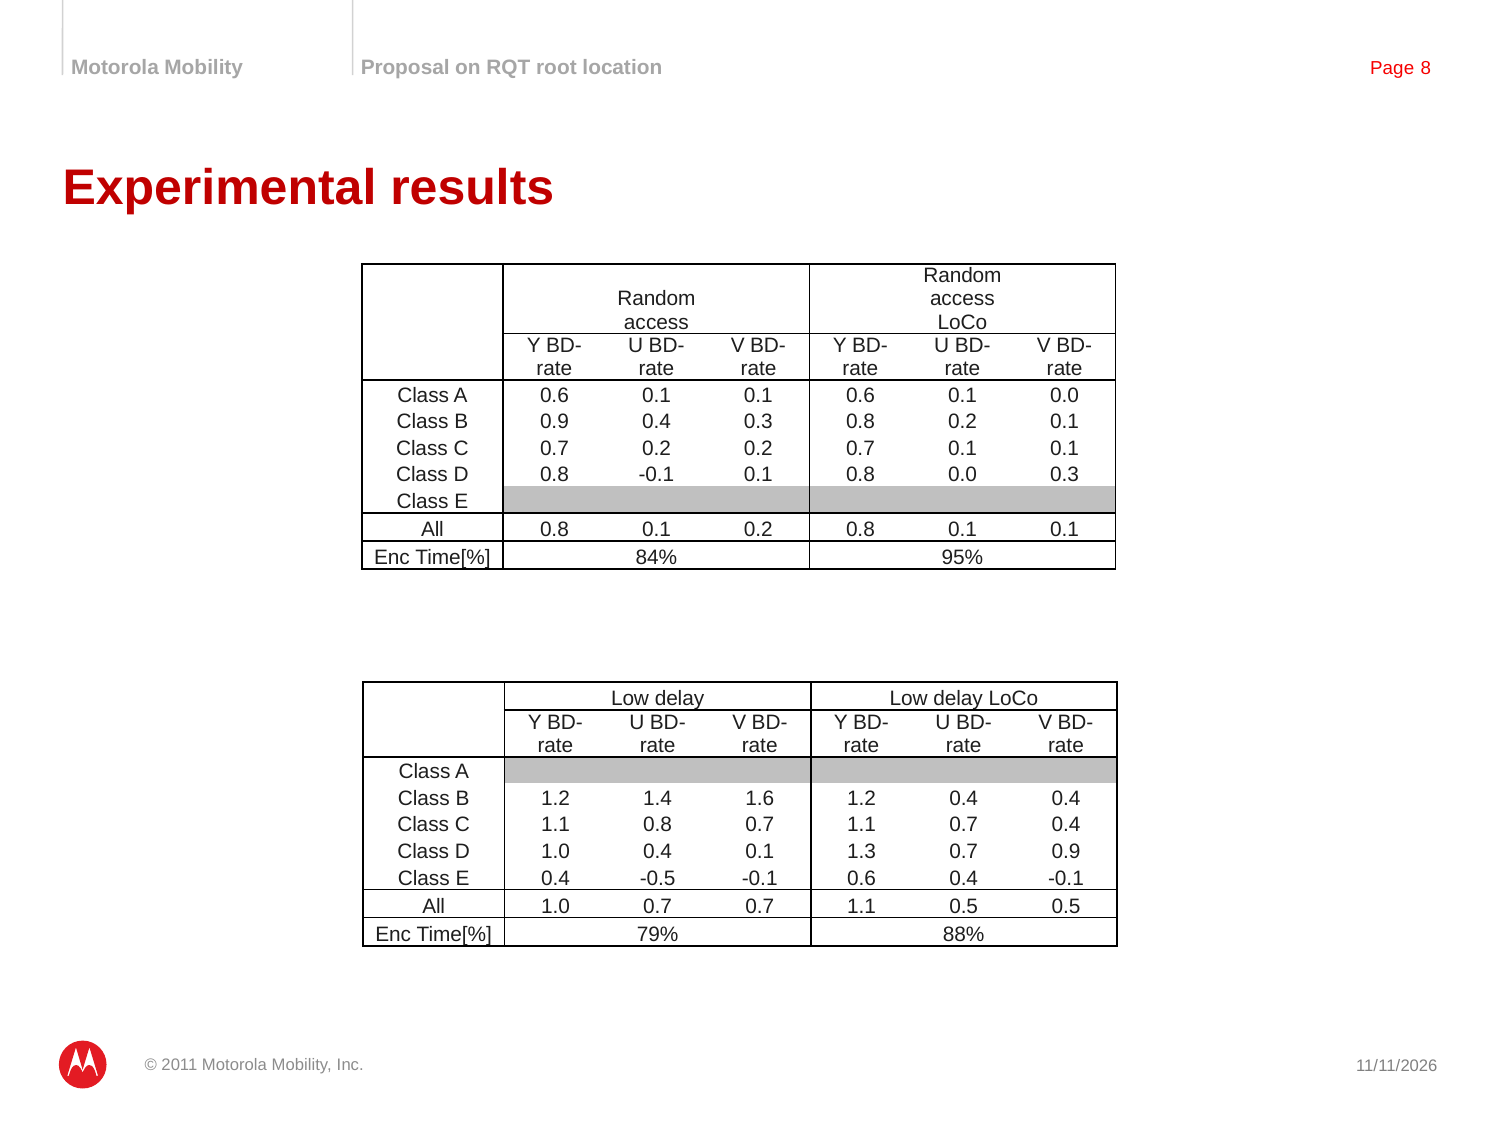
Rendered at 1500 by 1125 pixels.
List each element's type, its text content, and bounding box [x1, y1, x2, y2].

table_cell 0.4 [605, 407, 707, 433]
table_cell 0.3 [707, 407, 809, 433]
table_cell 0.1 [911, 433, 1014, 460]
table_cell [709, 758, 810, 783]
table_cell 0.1 [605, 381, 707, 407]
table_cell 0.1 [605, 514, 707, 540]
table_cell [504, 486, 605, 512]
table_cell 0.1 [911, 514, 1014, 540]
table_cell U BD-rate [912, 711, 1015, 756]
table_cell 0.9 [504, 407, 605, 433]
table_cell 0.8 [810, 407, 911, 433]
table_cell -0.1 [1015, 863, 1116, 889]
table_cell -0.1 [709, 863, 810, 889]
table_cell 0.6 [812, 863, 912, 889]
table_cell 0.7 [709, 890, 810, 917]
table_header Random access LoCo [911, 265, 1014, 333]
table_cell U BD-rate [911, 334, 1014, 379]
table_cell Class C [364, 810, 504, 836]
table_cell 1.1 [812, 810, 912, 836]
table_cell Class D [364, 836, 504, 863]
table_cell 0.7 [504, 433, 605, 460]
table_header Low delay [505, 683, 810, 709]
table_cell 0.8 [504, 514, 605, 540]
table_cell 0.7 [606, 890, 709, 917]
table_header [1014, 265, 1115, 333]
title Experimental results [62, 78, 1439, 215]
table_cell V BD-rate [1015, 711, 1116, 756]
table_cell Class E [364, 863, 504, 889]
table_cell V BD-rate [707, 334, 809, 379]
table_cell 1.3 [812, 836, 912, 863]
table_cell U BD-rate [606, 711, 709, 756]
table_cell [912, 758, 1015, 783]
footer © 2011 Motorola Mobility, Inc. [129, 1041, 605, 1086]
table_cell 0.1 [707, 381, 809, 407]
table_cell [505, 758, 606, 783]
table_cell 1.4 [606, 783, 709, 810]
table_cell 0.2 [707, 514, 809, 540]
list [59, 289, 1436, 936]
table_cell 0.1 [707, 460, 809, 486]
table_cell Class D [363, 460, 502, 486]
table_cell [810, 486, 911, 512]
table_cell Class A [363, 381, 502, 407]
table_cell -0.1 [605, 460, 707, 486]
table_cell Enc Time[%] [363, 542, 502, 568]
table_cell 95% [810, 542, 1115, 568]
table_cell Y BD-rate [810, 334, 911, 379]
table_cell [911, 486, 1014, 512]
table_cell 0.5 [1015, 890, 1116, 917]
table_cell 0.4 [912, 783, 1015, 810]
table_cell 0.8 [606, 810, 709, 836]
table_cell 0.4 [912, 863, 1015, 889]
table_cell 0.8 [810, 460, 911, 486]
table_cell 0.1 [1014, 433, 1115, 460]
table_cell 0.4 [1015, 783, 1116, 810]
table_cell 0.7 [810, 433, 911, 460]
table_cell 0.7 [912, 810, 1015, 836]
table_cell 1.0 [505, 836, 606, 863]
table_header [364, 683, 504, 710]
table_cell 0.3 [1014, 460, 1115, 486]
table_header [363, 265, 502, 379]
table_cell Class B [363, 407, 502, 433]
table_cell [1014, 486, 1115, 512]
table_cell 0.1 [1014, 514, 1115, 540]
table_cell Class E [363, 486, 502, 512]
table_cell 1.0 [505, 890, 606, 917]
table_cell 0.1 [1014, 407, 1115, 433]
table_cell 0.1 [709, 836, 810, 863]
table_cell 0.2 [707, 433, 809, 460]
table_cell Class A [364, 758, 504, 783]
table_cell -0.5 [606, 863, 709, 889]
table_cell 0.6 [504, 381, 605, 407]
table_cell [606, 758, 709, 783]
table_cell 0.8 [810, 514, 911, 540]
table_cell [364, 710, 504, 756]
table_cell 0.0 [1014, 381, 1115, 407]
table_header [707, 265, 809, 333]
table_cell 0.1 [911, 381, 1014, 407]
table_cell 0.0 [911, 460, 1014, 486]
table_cell Y BD-rate [505, 711, 606, 756]
table_cell V BD-rate [709, 711, 810, 756]
table_cell 79% [505, 918, 810, 945]
table_cell 0.7 [709, 810, 810, 836]
table_cell 1.1 [812, 890, 912, 917]
table_cell 0.5 [912, 890, 1015, 917]
table_cell Class C [363, 433, 502, 460]
table_header Random access [605, 265, 707, 333]
table_cell 1.2 [812, 783, 912, 810]
table_cell 0.7 [912, 836, 1015, 863]
table_header [504, 265, 605, 333]
table_cell [1015, 758, 1116, 783]
table_cell 0.4 [505, 863, 606, 889]
table_cell U BD-rate [605, 334, 707, 379]
table_cell Y BD-rate [504, 334, 605, 379]
table_cell V BD-rate [1014, 334, 1115, 379]
table_cell [812, 758, 912, 783]
table_cell 0.9 [1015, 836, 1116, 863]
table_cell Class B [364, 783, 504, 810]
table_header Low delay LoCo [812, 683, 1116, 709]
table_cell All [363, 514, 502, 540]
table_cell 0.2 [605, 433, 707, 460]
table_header [810, 265, 911, 333]
table_cell 0.4 [606, 836, 709, 863]
table_cell 1.6 [709, 783, 810, 810]
table_cell Enc Time[%] [364, 918, 504, 945]
table_cell 1.1 [505, 810, 606, 836]
table_cell 0.8 [504, 460, 605, 486]
table_cell 88% [812, 918, 1116, 945]
table_cell 0.4 [1015, 810, 1116, 836]
table_cell 1.2 [505, 783, 606, 810]
table_cell 84% [504, 542, 809, 568]
table_cell [605, 486, 707, 512]
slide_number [1347, 1043, 1447, 1087]
table_cell 0.6 [810, 381, 911, 407]
table_cell [707, 486, 809, 512]
table_cell 0.2 [911, 407, 1014, 433]
table_cell Y BD-rate [812, 711, 912, 756]
table_cell All [364, 890, 504, 917]
